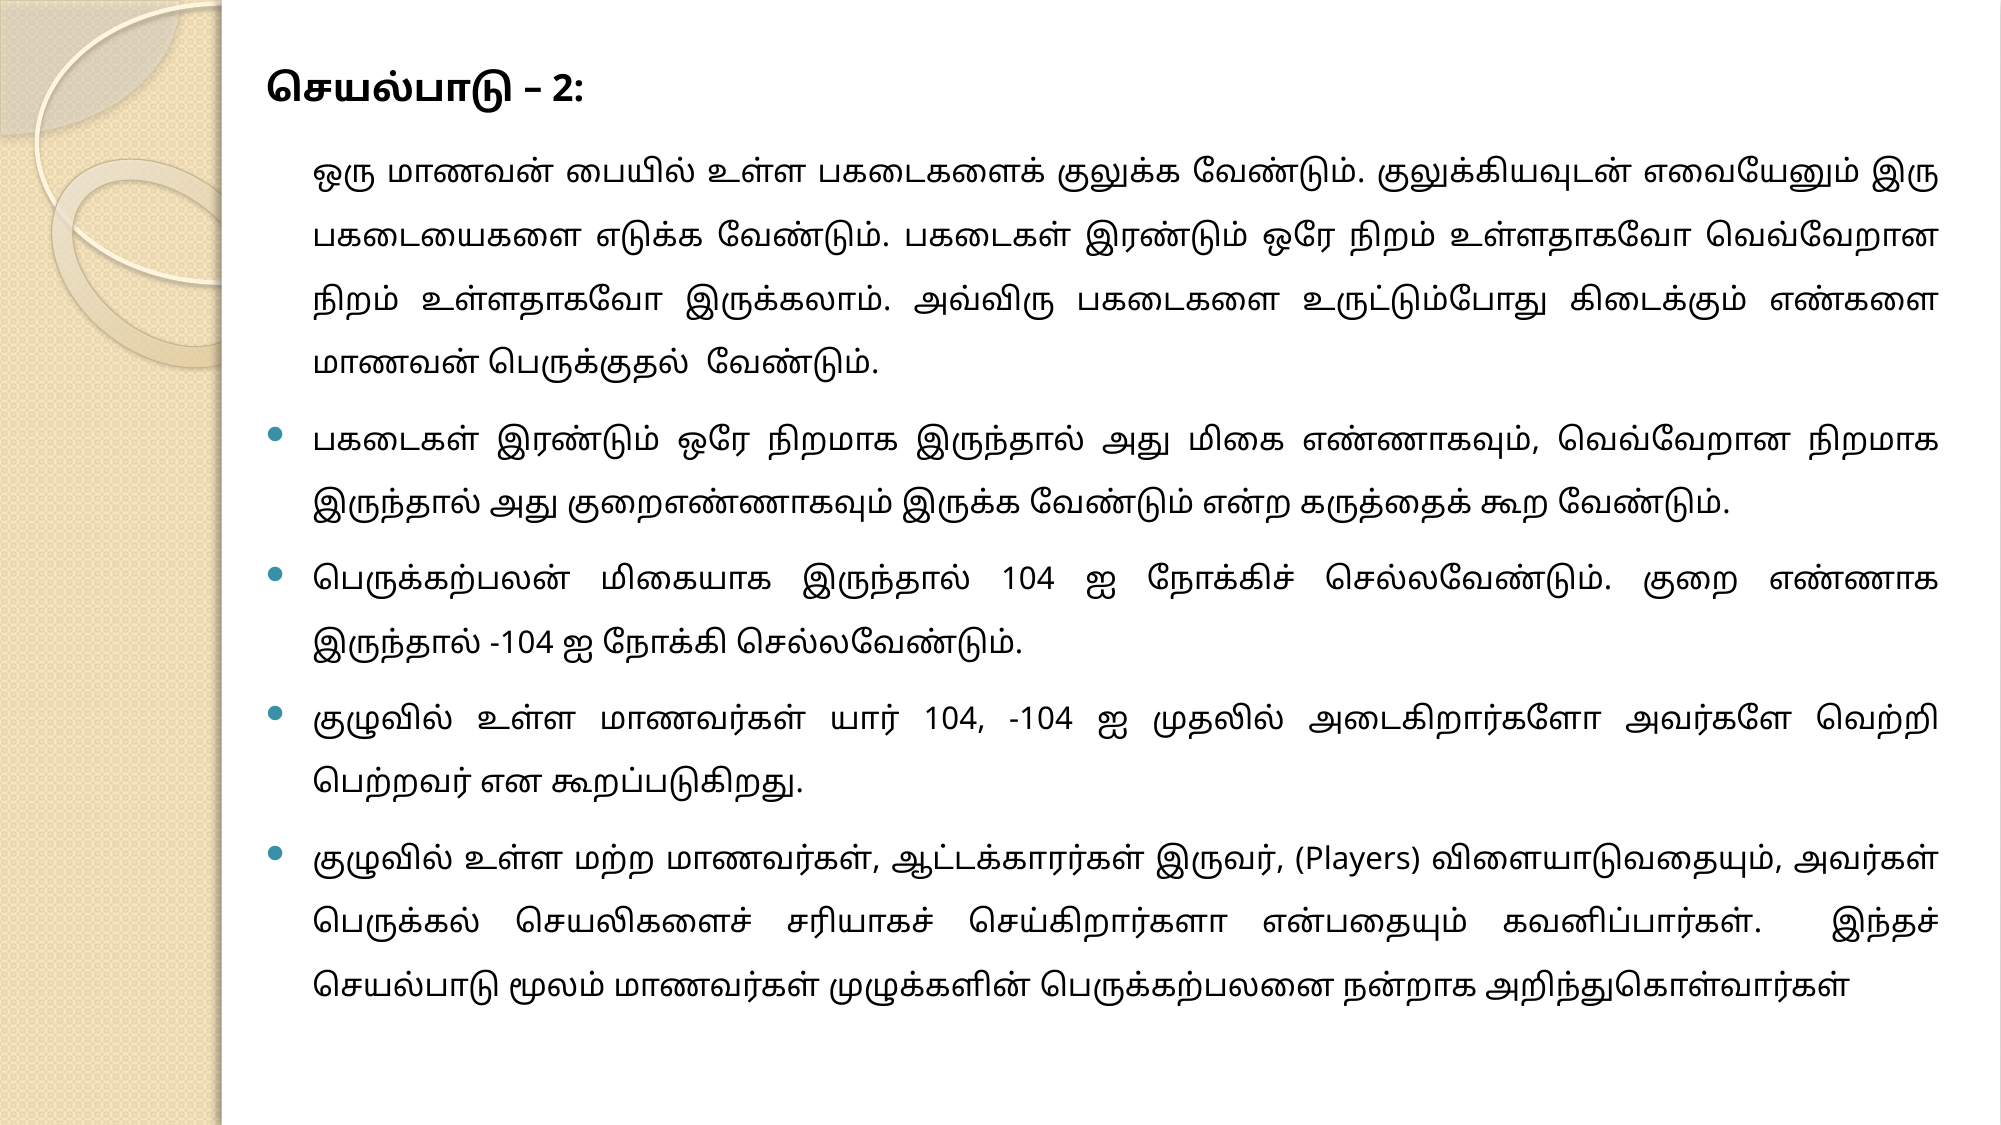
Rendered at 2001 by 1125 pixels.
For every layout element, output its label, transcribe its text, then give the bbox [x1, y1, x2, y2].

list செயல்பாடு – 2: ஒரு மாணவன் பையில் உள்ள பகடைகளைக் குலுக்க வேண்டும். குலுக்கியவுடன் எவையேனும் இரு பகடையைகளை எடுக்க வேண்டும். பகடைகள் இரண்டும் ஒரே நிறம் உள்ளதாகவோ வெவ்வேறான நிறம் உள்ளதாகவோ இருக்கலாம். அவ்விரு பகடைகளை உருட்டும்போது கிடைக்கும் எண்களை மாணவன் பெருக்குதல் வேண்டும். பகடைகள் இரண்டும் ஒரே நிறமாக இருந்தால் அது மிகை எண்ணாகவும், வெவ்வேறான நிறமாக இருந்தால் அது குறைஎண்ணாகவும் இருக்க வேண்டும் என்ற கருத்தைக் கூற வேண்டும். பெருக்கற்பலன் மிகையாக இருந்தால் 104 ஐ நோக்கிச் செல்லவேண்டும். குறை எண்ணாக இருந்தால் -104 ஐ நோக்கி செல்லவேண்டும். குழுவில் உள்ள மாணவர்கள் யார் 104, -104 ஐ முதலில் அடைகிறார்களோ அவர்களே வெற்றி பெற்றவர் என கூறப்படுகிறது. குழுவில் உள்ள மற்ற மாணவர்கள், ஆட்டக்காரர்கள் இருவர், (Players) விளையாடுவதையும், அவர்கள் பெருக்கல் செயலிகளைச் சரியாகச் செய்கிறார்களா என்பதையும் கவனிப்பார்கள். இந்தச் செயல்பாடு மூலம் மாணவர்கள் முழுக்களின் பெருக்கற்பலனை நன்றாக அறிந்துகொள்வார்கள் [237, 24, 1954, 1075]
